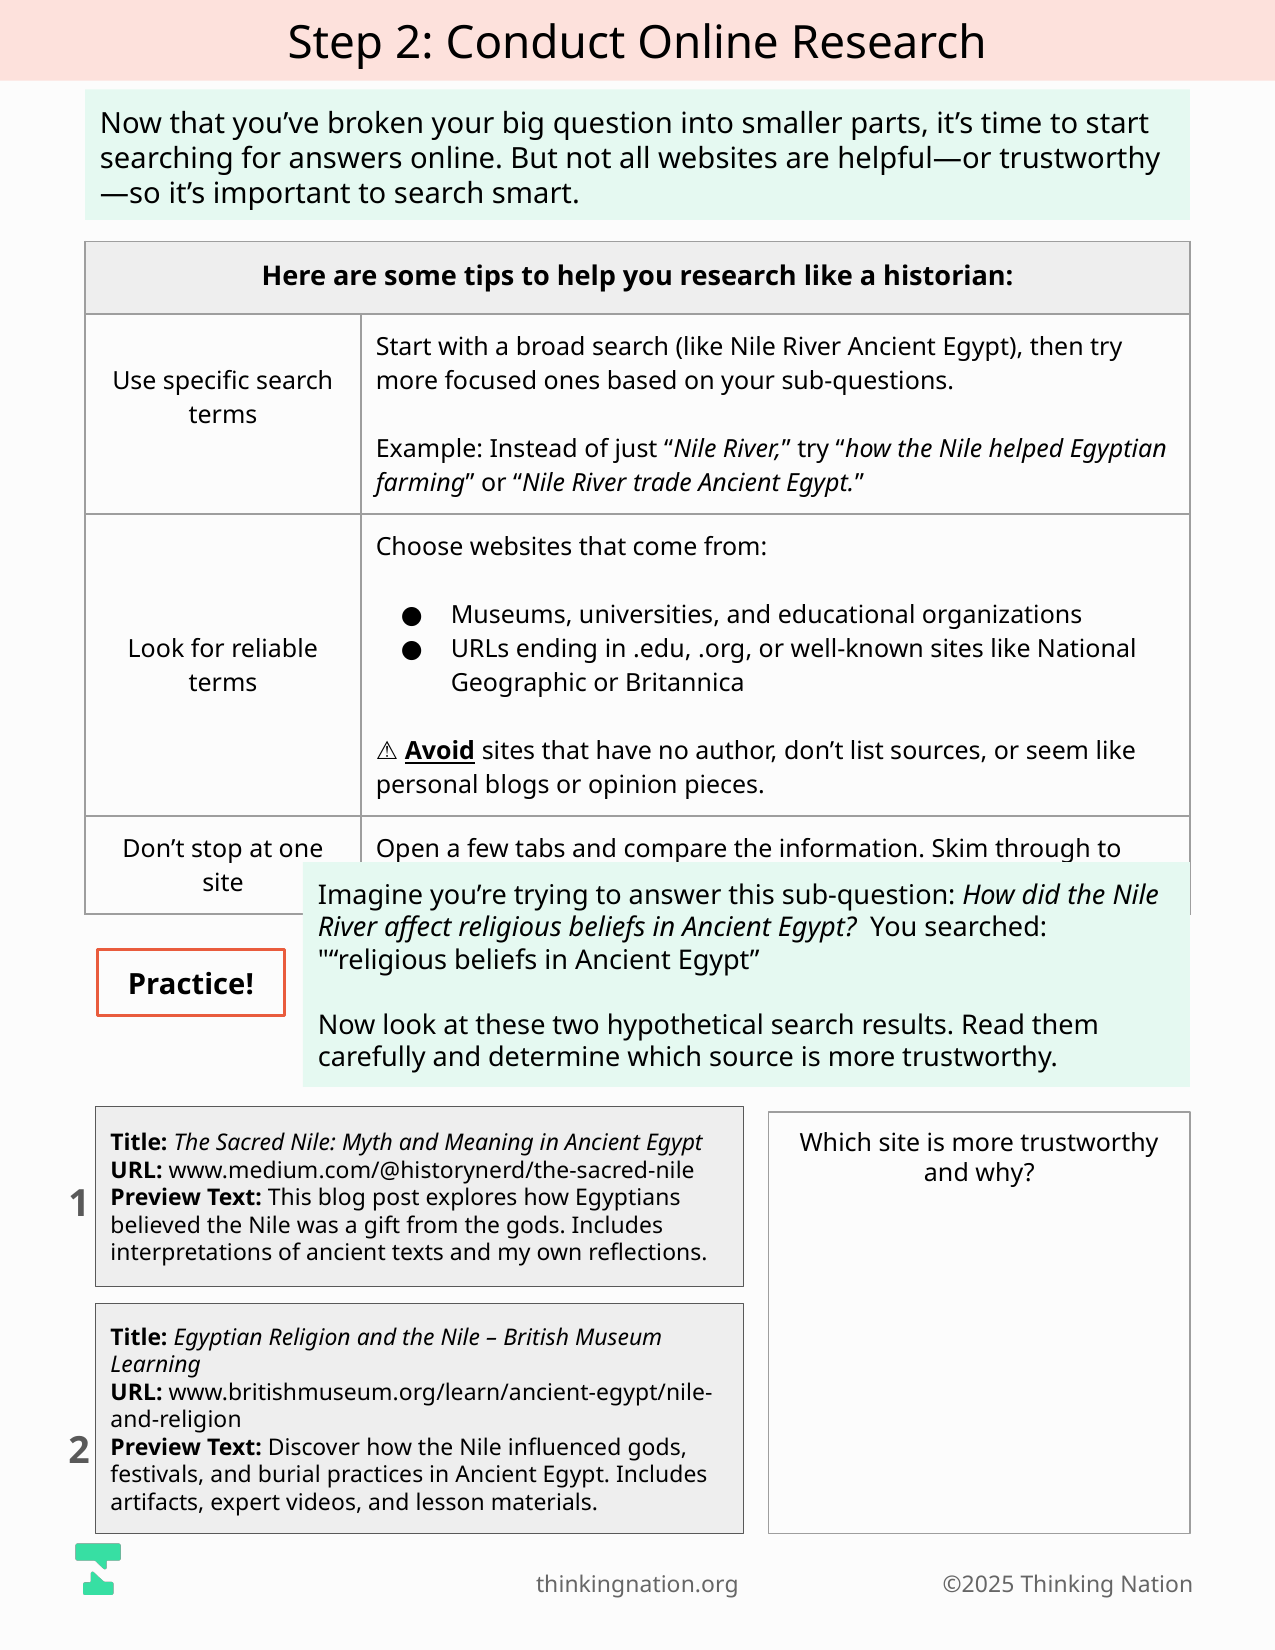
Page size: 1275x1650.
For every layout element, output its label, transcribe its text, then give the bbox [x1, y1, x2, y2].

text_box thinkingnation.org [486, 1553, 789, 1605]
text_box Title: The Sacred Nile: Myth and Meaning in Ancient Egypt URL: www.medium.com/@historynerd/the-sacred-nile Preview Text: This blog post explores how Egyptians believed the Nile was a gift from the gods. Includes interpretations of ancient texts and my own reflections. [95, 1106, 744, 1287]
table_cell Choose websites that come from: Museums, universities, and educational organizations URLs ending in .edu, .org, or well-known sites like National Geographic or Britannica ⚠ Avoid sites that have no author, don’t list sources, or seem like personal blogs or opinion pieces. [362, 515, 1189, 815]
text_box ©2025 Thinking Nation [907, 1553, 1210, 1605]
picture [62, 1533, 134, 1605]
text_box 1 [53, 1163, 85, 1230]
text_box Now that you’ve broken your big question into smaller parts, it’s time to start searching for answers online. But not all websites are helpful—or trustworthy—so it’s important to search smart. [85, 89, 1190, 220]
text_box Which site is more trustworthy and why? [768, 1111, 1190, 1534]
table_cell Look for reliable terms [86, 515, 360, 815]
table_cell Use specific search terms [86, 315, 360, 513]
text_box 2 [53, 1410, 85, 1477]
table_cell Don’t stop at one site [86, 817, 360, 913]
table_header Here are some tips to help you research like a historian: [86, 242, 1189, 313]
table_cell Start with a broad search (like Nile River Ancient Egypt), then try more focused ones based on your sub-questions. Example: Instead of just “Nile River,” try “how the Nile helped Egyptian farming” or “Nile River trade Ancient Egypt.” [362, 315, 1189, 513]
text_box Title: Egyptian Religion and the Nile – British Museum Learning URL: www.britishmuseum.org/learn/ancient-egypt/nile-and-religion Preview Text: Discover how the Nile influenced gods, festivals, and burial practices in Ancient Egypt. Includes artifacts, expert videos, and lesson materials. [95, 1303, 744, 1534]
table_cell Open a few tabs and compare the information. Skim through to find the best details, and keep track of which sites you’re using. [362, 817, 1189, 862]
text_box Imagine you’re trying to answer this sub-question: How did the Nile River affect religious beliefs in Ancient Egypt? You searched: "“religious beliefs in Ancient Egypt” Now look at these two hypothetical search results. Read them carefully and determine which source is more trustworthy. [302, 862, 1190, 1087]
text_box Practice! [97, 949, 285, 1016]
text_box Step 2: Conduct Online Research [0, 0, 1275, 81]
